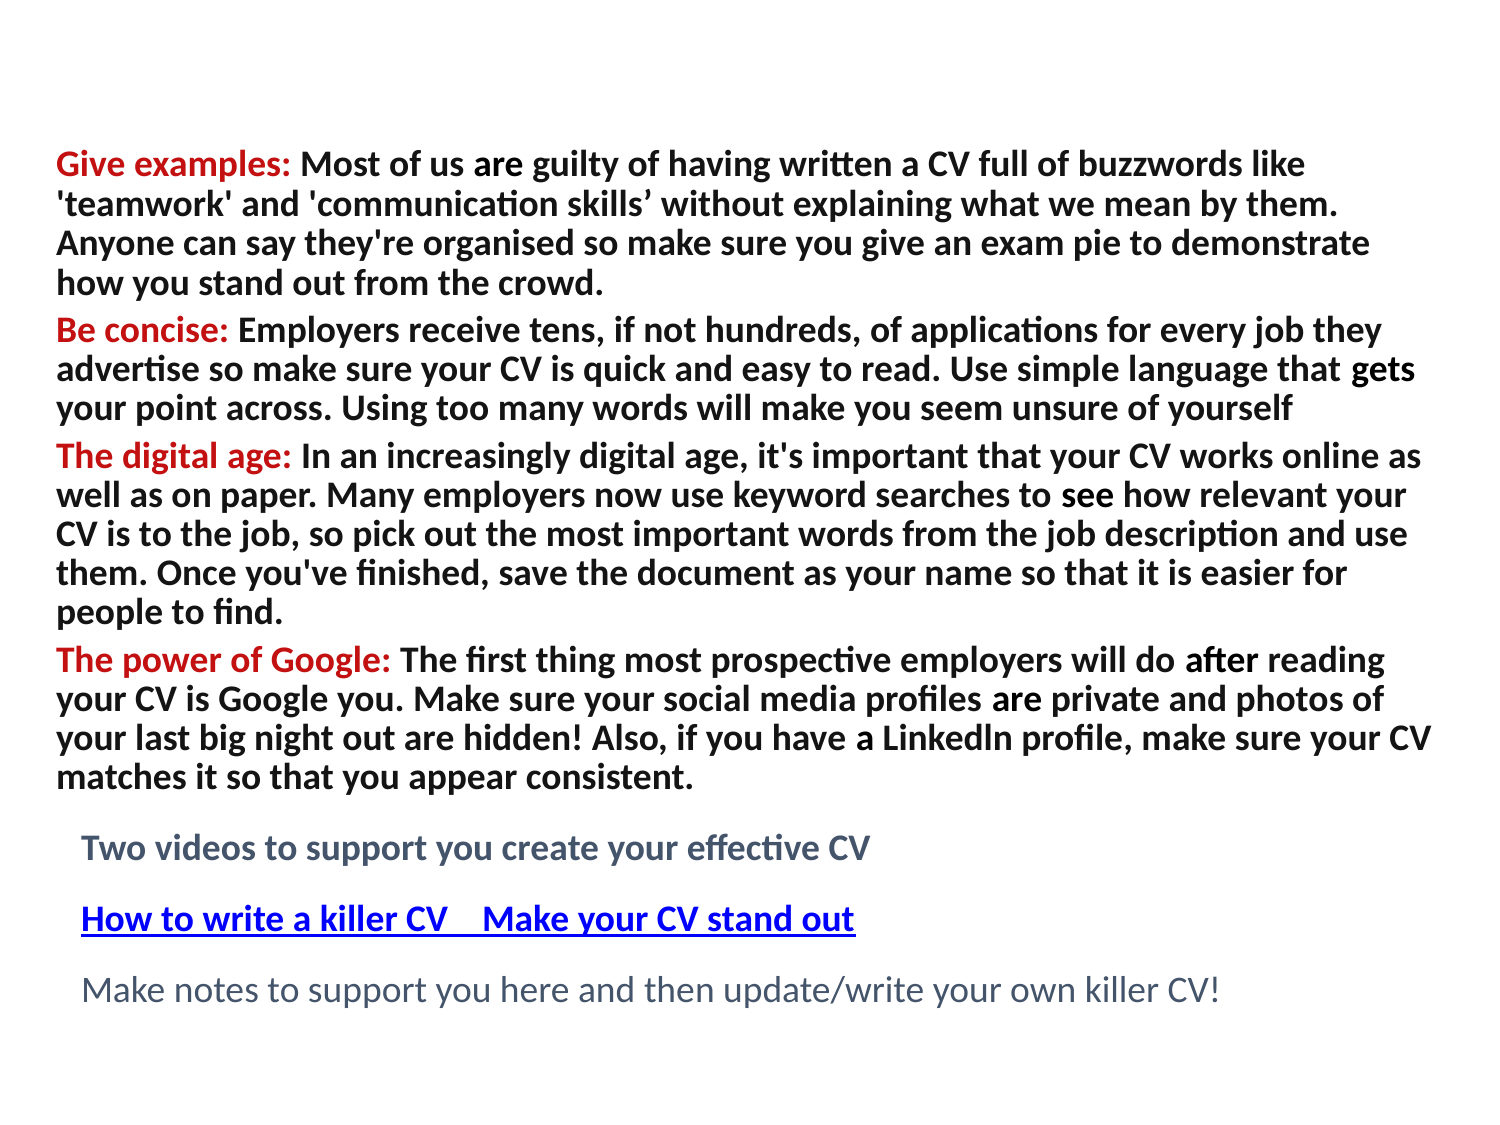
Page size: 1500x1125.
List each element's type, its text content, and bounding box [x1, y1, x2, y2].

text_box Give examples: Most of us are guilty of having written a CV full of buzzwords like 'teamwork' and 'communication skills’ without explaining what we mean by them. Anyone can say they're organised so make sure you give an exam pie to demonstrate how you stand out from the crowd. Be concise: Employers receive tens, if not hundreds, of applications for every job they advertise so make sure your CV is quick and easy to read. Use simple language that gets your point across. Using too many words will make you seem unsure of yourself The digital age: In an increasingly digital age, it's important that your CV works online as well as on paper. Many employers now use keyword searches to see how relevant your CV is to the job, so pick out the most important words from the job description and use them. Once you've finished, save the document as your name so that it is easier for people to find. The power of Google: The first thing most prospective employers will do after reading your CV is Google you. Make sure your social media profiles are private and photos of your last big night out are hidden! Also, if you have a Linkedln profile, make sure your CV matches it so that you appear consistent. Two videos to support you create your effective CV How to write a killer CV Make your CV stand out Make notes to support you here and then update/write your own killer CV! [41, 137, 1459, 1018]
